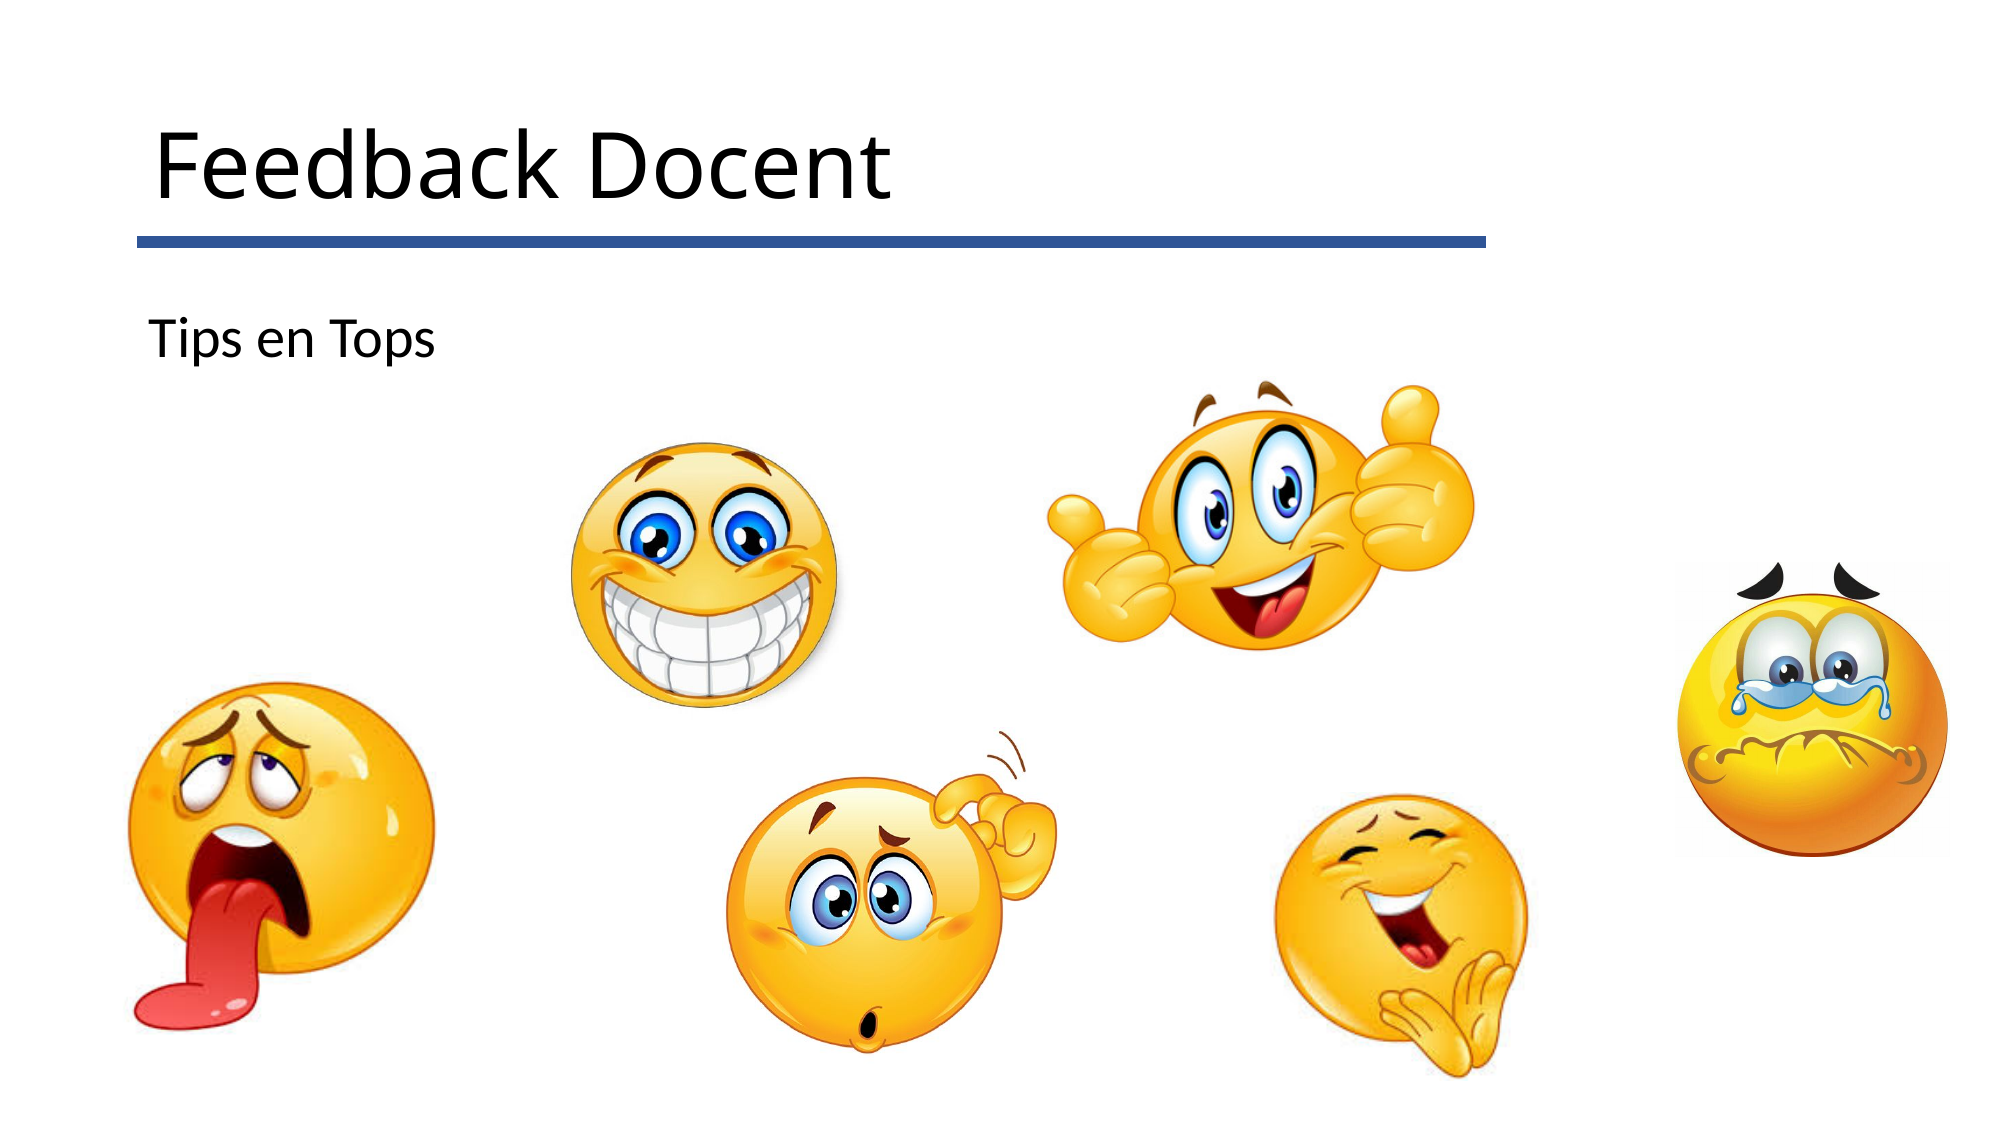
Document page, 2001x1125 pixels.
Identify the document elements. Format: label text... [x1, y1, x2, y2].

picture [1129, 562, 1950, 1081]
picture [1043, 376, 1479, 656]
picture [111, 672, 446, 1041]
list Tips en Tops [133, 299, 835, 541]
picture [525, 396, 1061, 1066]
title Feedback Docent [137, 59, 1863, 278]
